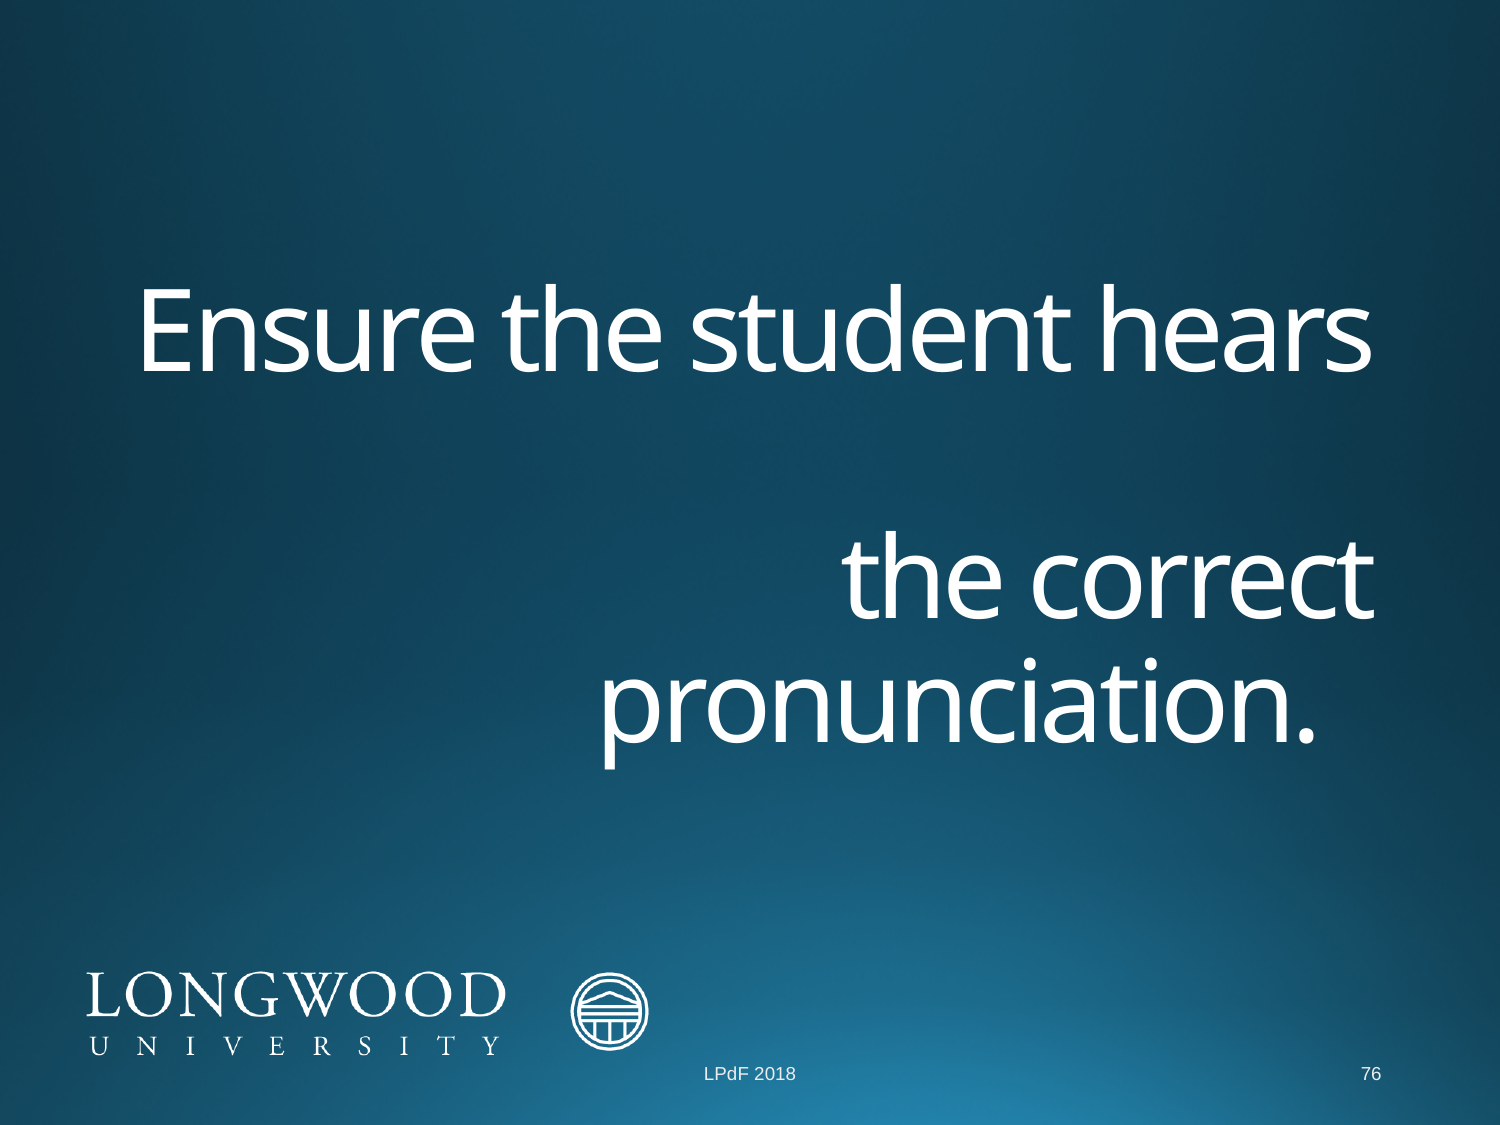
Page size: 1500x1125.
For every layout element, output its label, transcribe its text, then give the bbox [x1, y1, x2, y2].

title Ensure the student hears the correct pronunciation. [112, 264, 1388, 371]
picture [0, 0, 1500, 1125]
footer LPdF 2018 [496, 1042, 1004, 1103]
slide_number 76 [1059, 1042, 1397, 1103]
